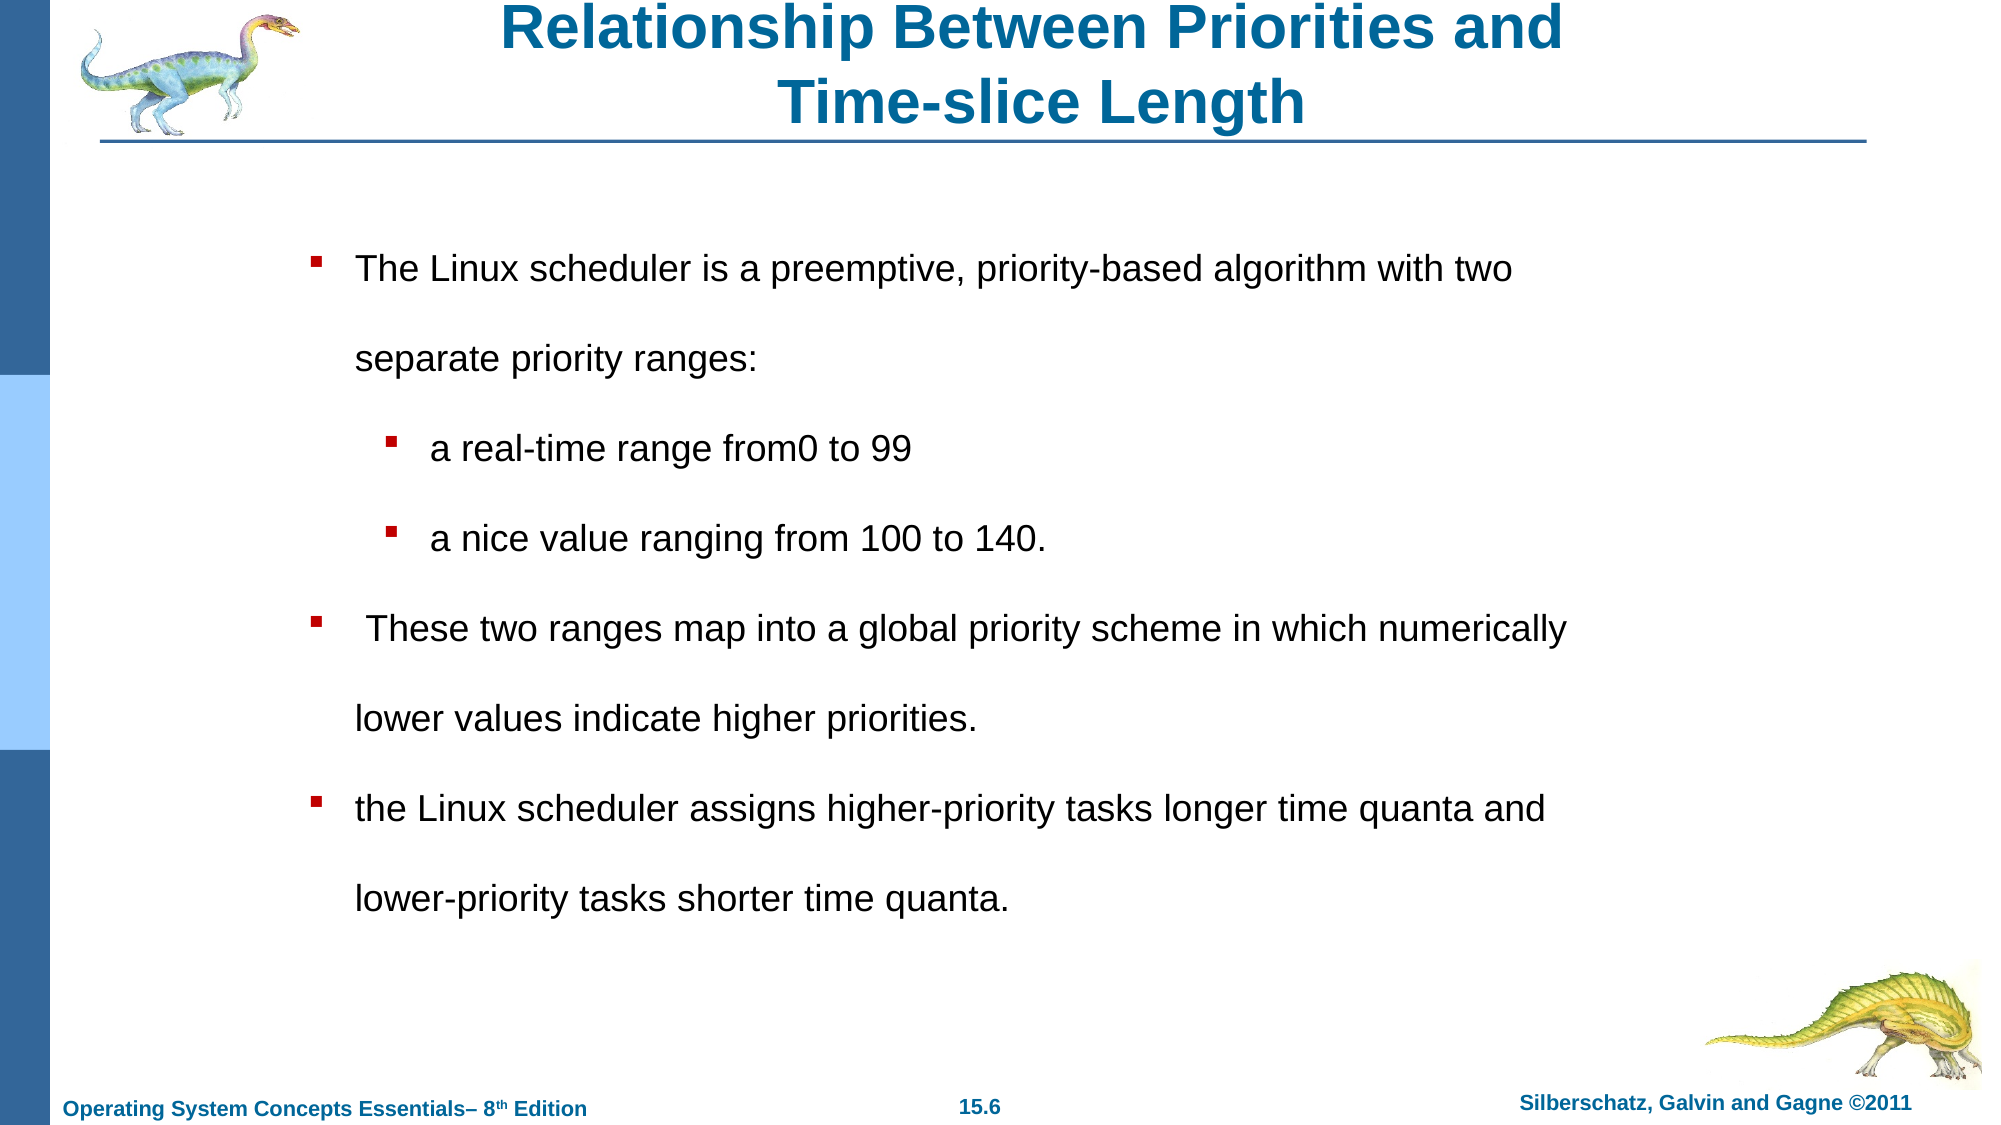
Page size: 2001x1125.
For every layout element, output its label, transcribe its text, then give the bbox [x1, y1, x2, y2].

picture [1700, 959, 1982, 1090]
picture [62, 0, 324, 149]
text_box The Linux scheduler is a preemptive, priority-based algorithm with two separate priority ranges: a real-time range from0 to 99 a nice value ranging from 100 to 140. These two ranges map into a global priority scheme in which numerically lower values indicate higher priorities. the Linux scheduler assigns higher-priority tasks longer time quanta and lower-priority tasks shorter time quanta. [293, 191, 1665, 972]
title Relationship Between Priorities and Time-slice Length [282, 51, 1802, 147]
